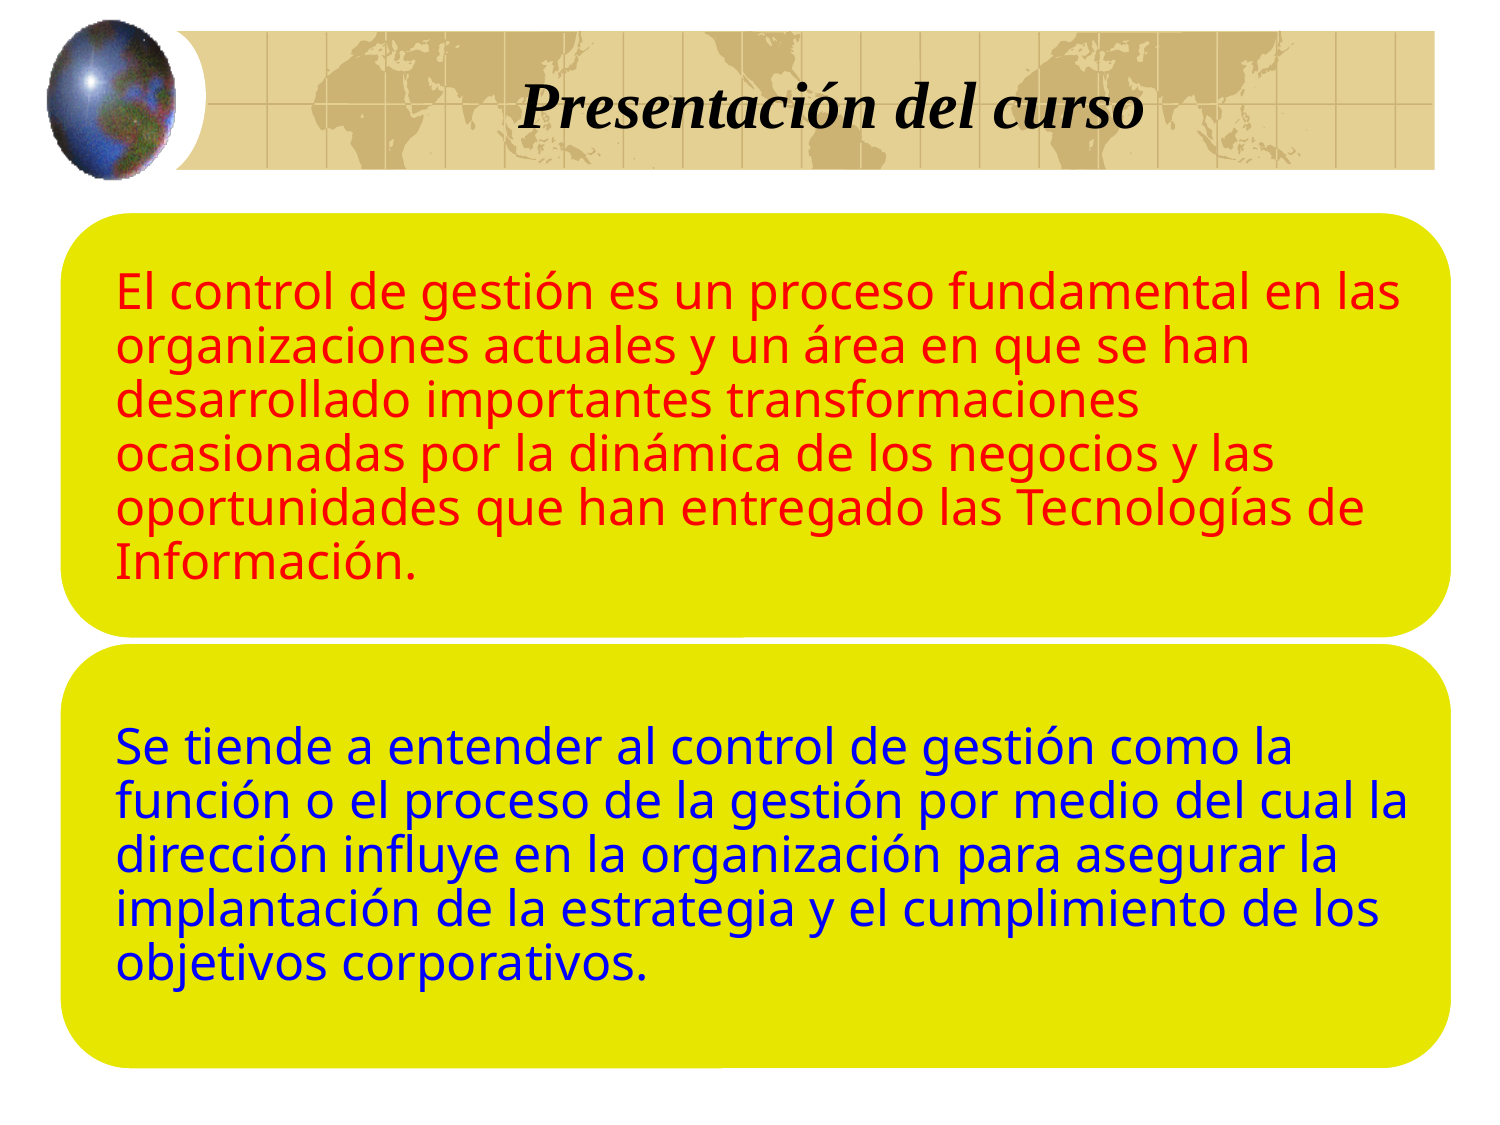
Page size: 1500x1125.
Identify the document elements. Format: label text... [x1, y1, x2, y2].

picture [42, 14, 190, 185]
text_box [58, 210, 1454, 1071]
title Presentación del curso [218, 77, 1448, 126]
